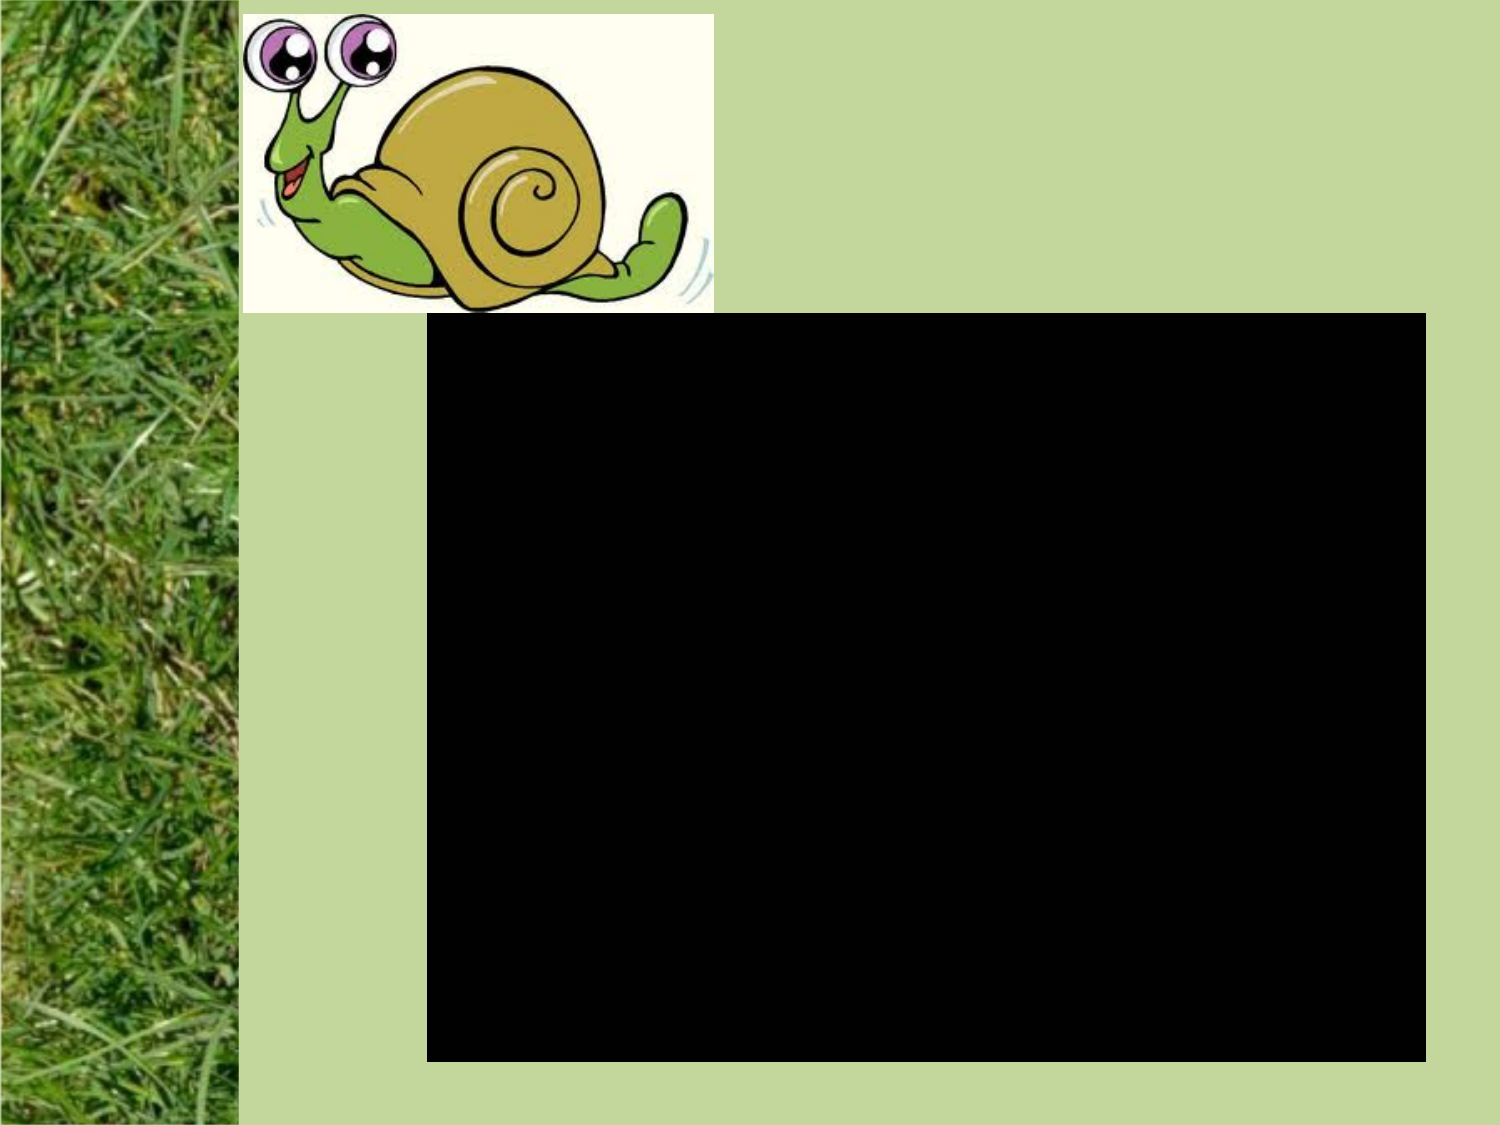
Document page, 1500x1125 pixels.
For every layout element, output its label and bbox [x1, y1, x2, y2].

picture [0, 1, 426, 1124]
text_box [426, 312, 1427, 1064]
picture [243, 14, 715, 314]
